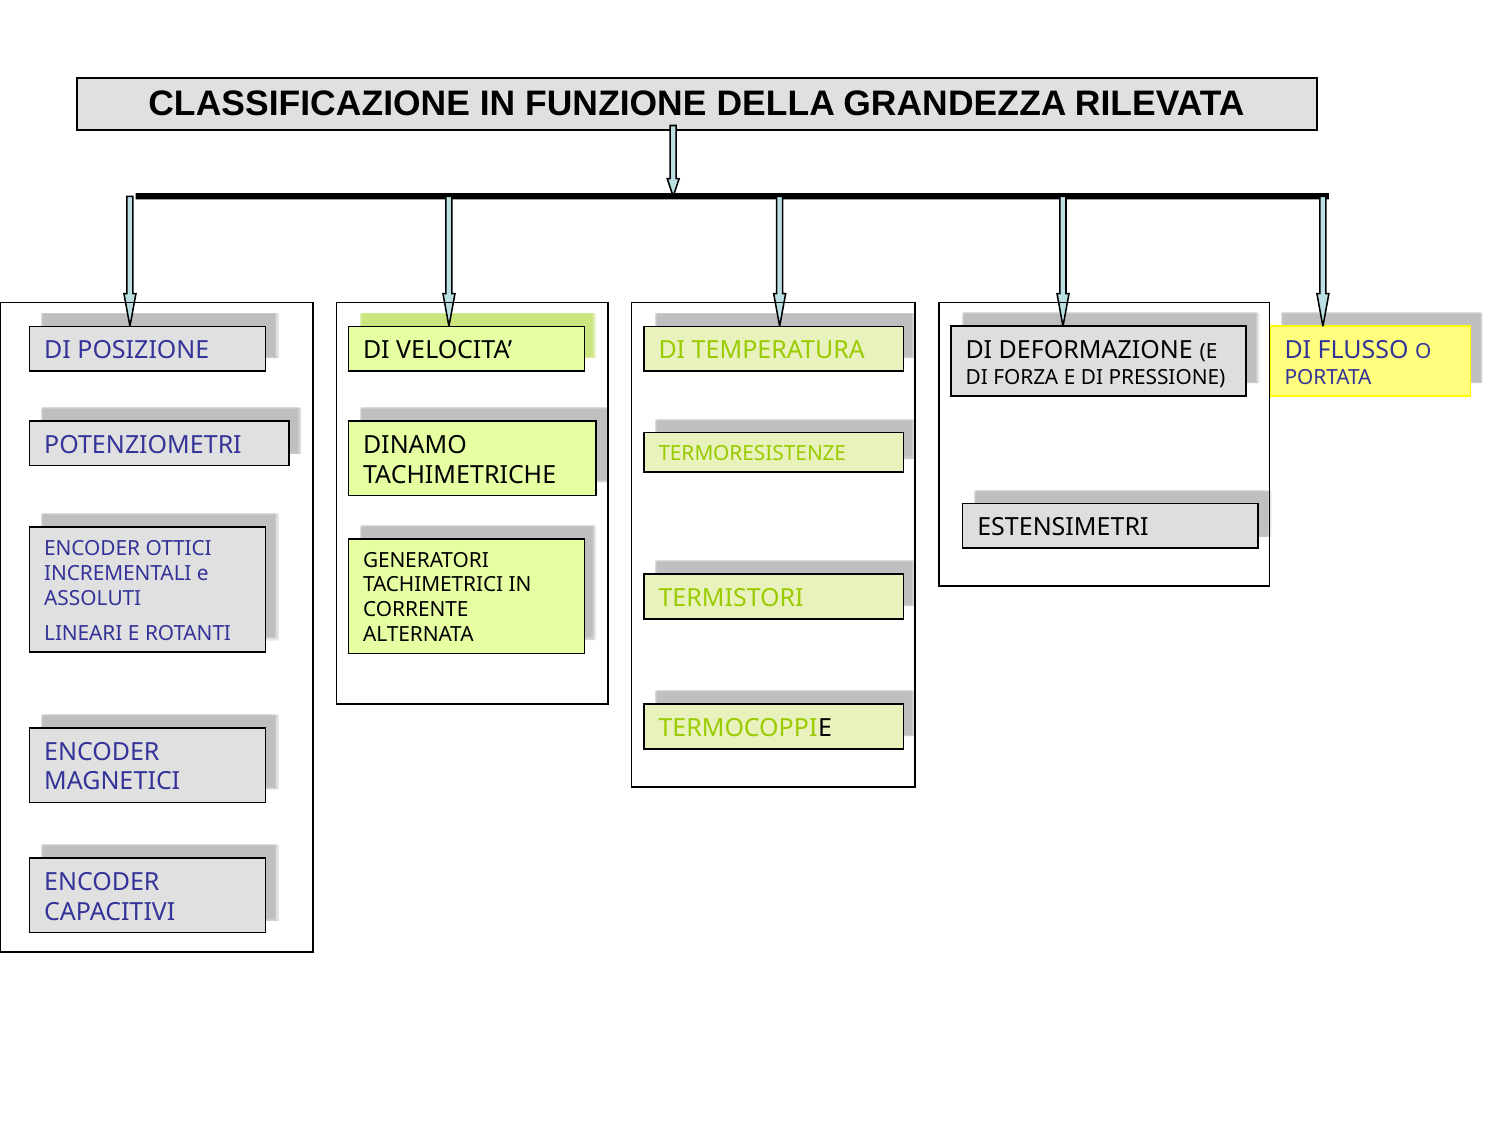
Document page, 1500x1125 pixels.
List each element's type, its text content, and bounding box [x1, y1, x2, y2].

text_box DI FLUSSO O PORTATA [1270, 326, 1471, 396]
text_box [1057, 196, 1070, 302]
text_box [938, 302, 1270, 587]
text_box [336, 302, 609, 705]
text_box CLASSIFICAZIONE IN FUNZIONE DELLA GRANDEZZA RILEVATA [76, 78, 1317, 130]
text_box [442, 196, 455, 302]
text_box [0, 302, 313, 953]
text_box [1316, 196, 1329, 327]
text_box [123, 196, 136, 302]
text_box [667, 125, 680, 197]
text_box [773, 196, 786, 302]
text_box [631, 302, 916, 787]
